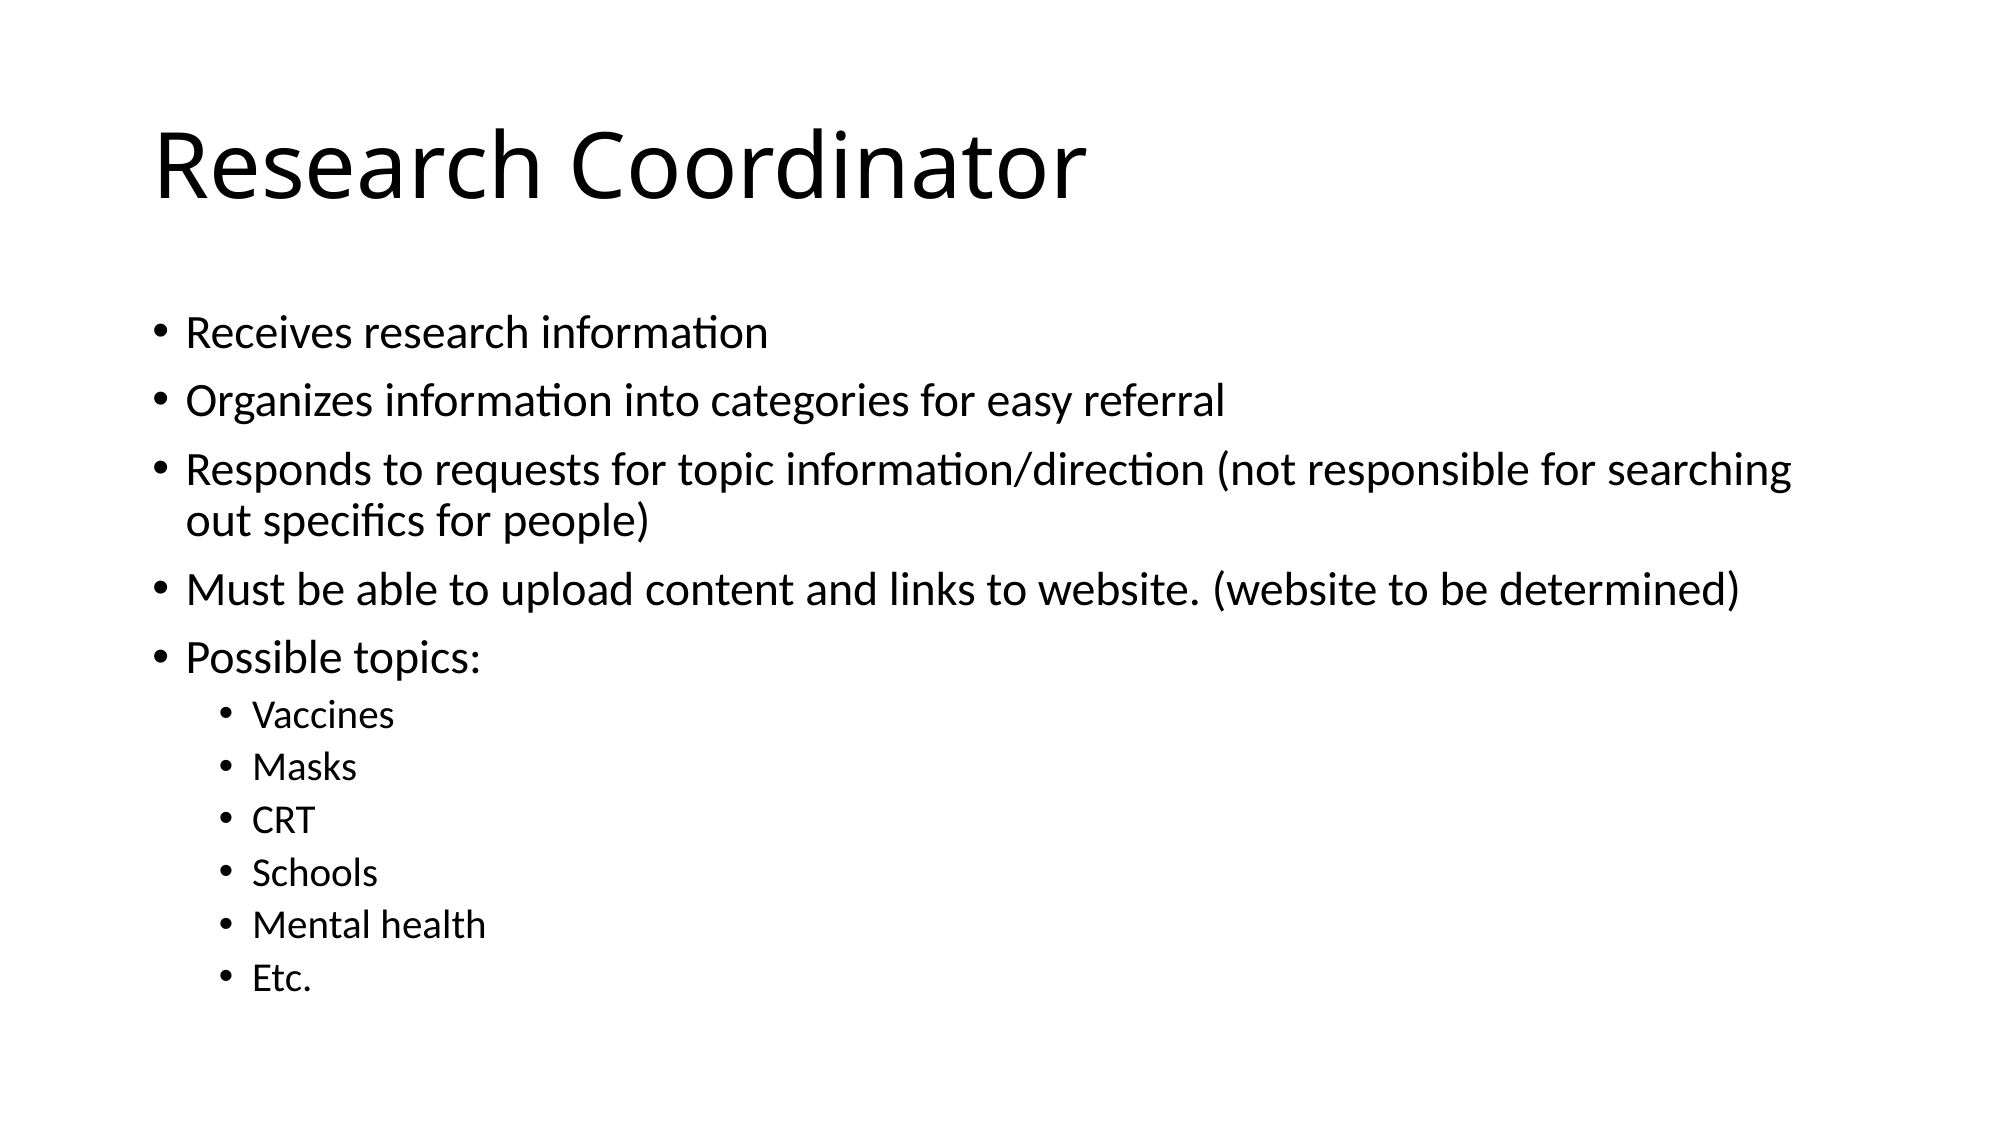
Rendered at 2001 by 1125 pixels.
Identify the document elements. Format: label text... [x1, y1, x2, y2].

title Research Coordinator [137, 59, 1863, 278]
list Receives research information Organizes information into categories for easy referral Responds to requests for topic information/direction (not responsible for searching out specifics for people) Must be able to upload content and links to website. (website to be determined) Possible topics: Vaccines Masks CRT Schools Mental health Etc. [137, 299, 1863, 1014]
